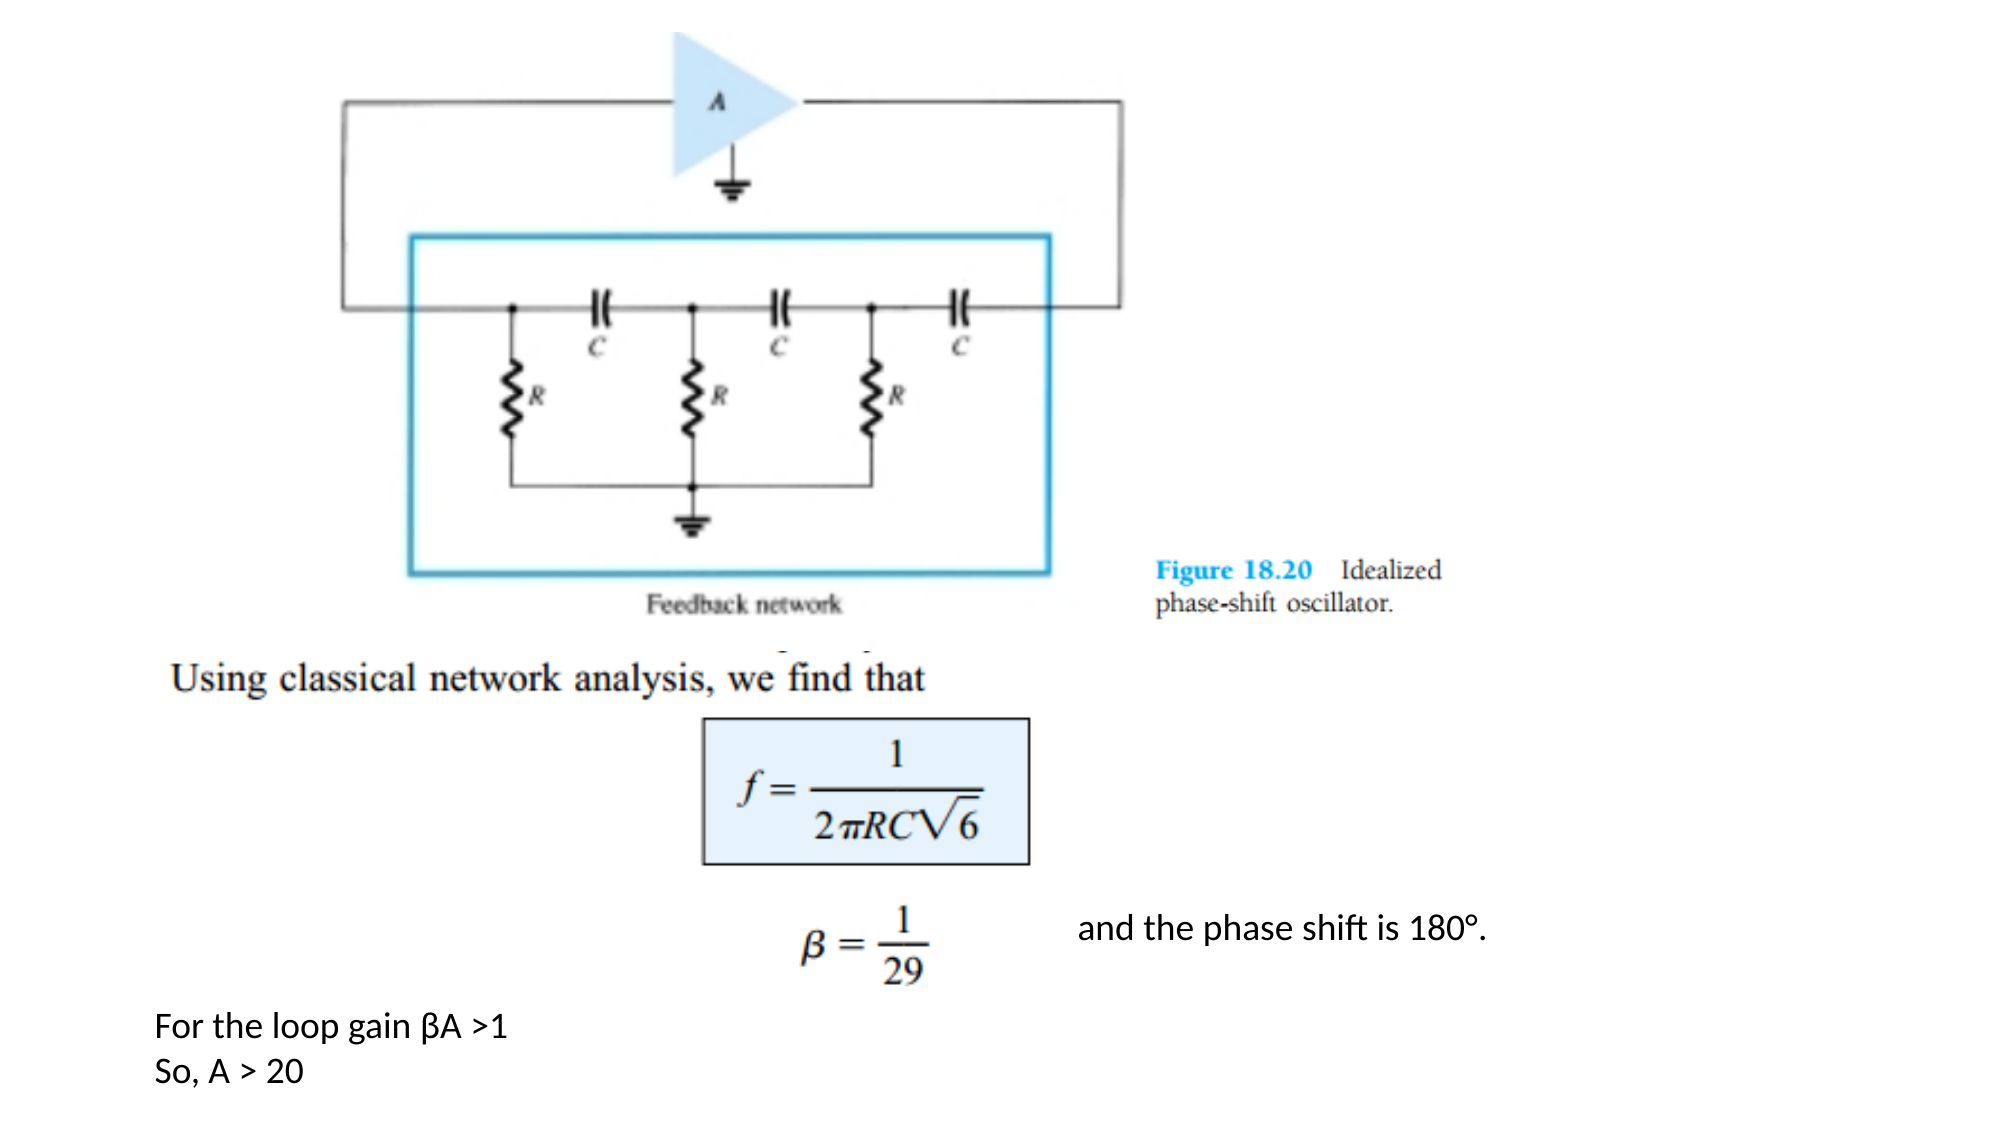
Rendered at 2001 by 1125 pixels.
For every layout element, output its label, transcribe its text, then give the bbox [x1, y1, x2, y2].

text_box For the loop gain βA >1 So, A > 20 [139, 993, 532, 1098]
text_box and the phase shift is 180°. [1062, 895, 1503, 956]
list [299, 32, 1450, 633]
picture [162, 651, 1060, 1005]
